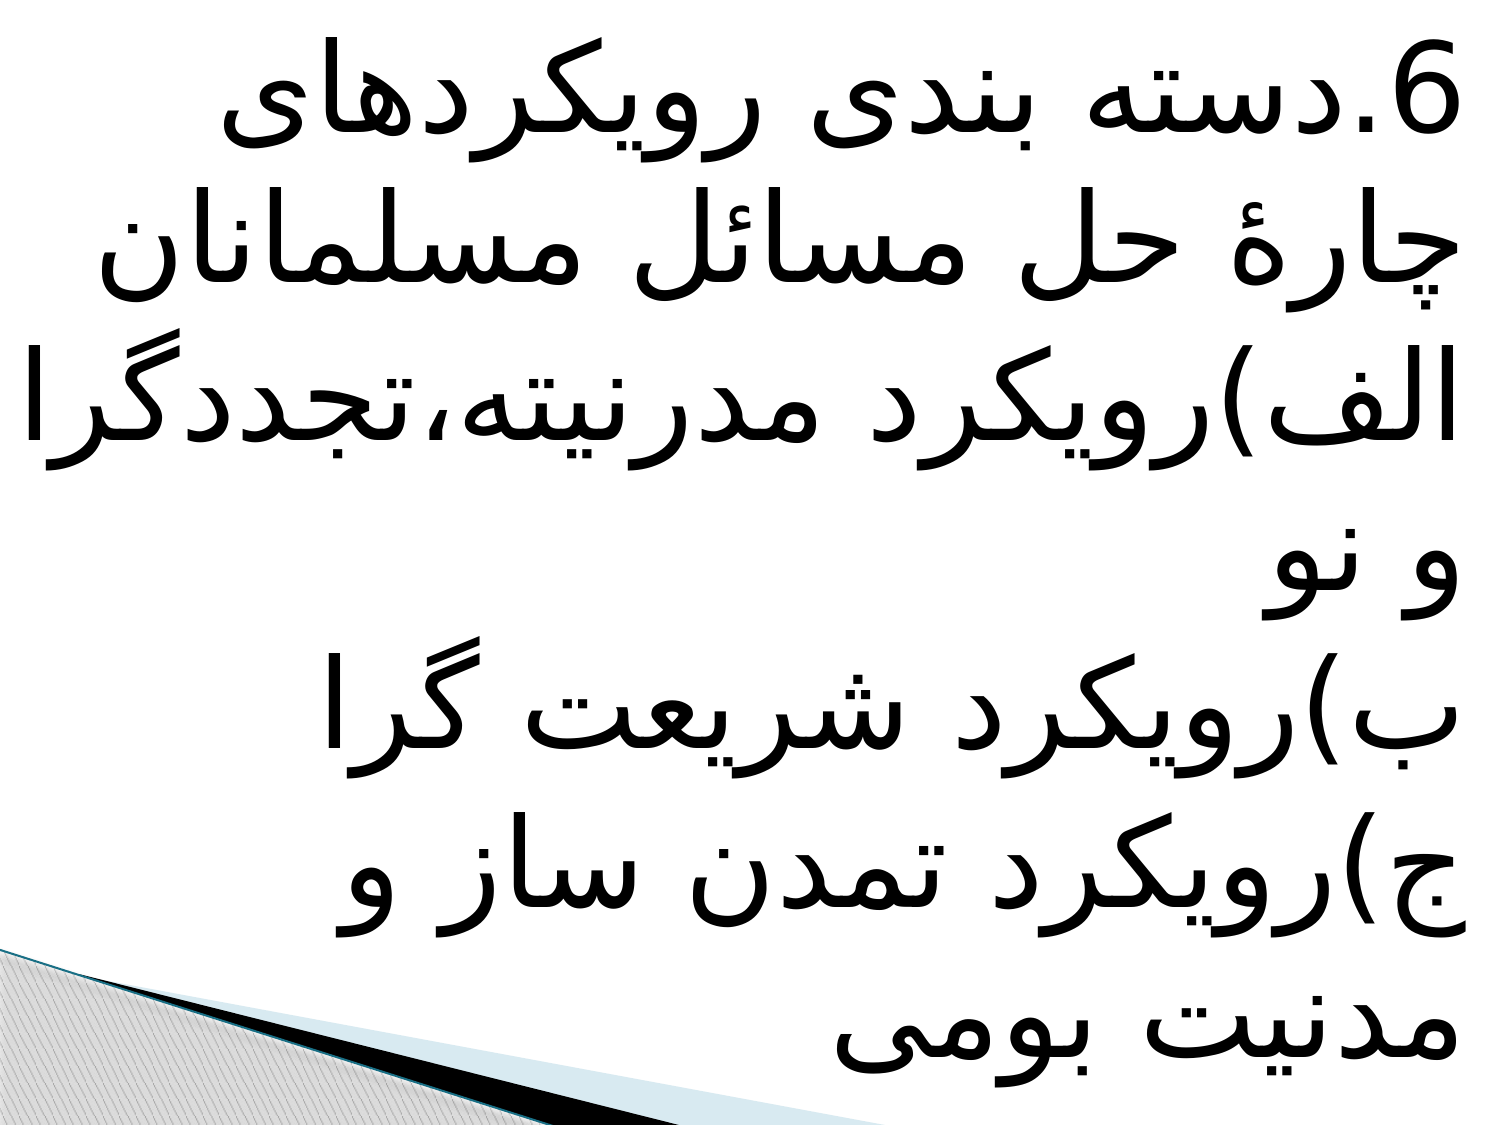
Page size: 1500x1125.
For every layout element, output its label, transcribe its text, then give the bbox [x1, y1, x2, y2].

list 6.دسته بندی رویکردهای چارۀ حل مسائل مسلمانان الف)رویکرد مدرنیته،تجددگرا و نو ب)رویکرد شریعت گرا ج)رویکرد تمدن ساز و مدنیت بومی [0, 0, 1500, 1125]
